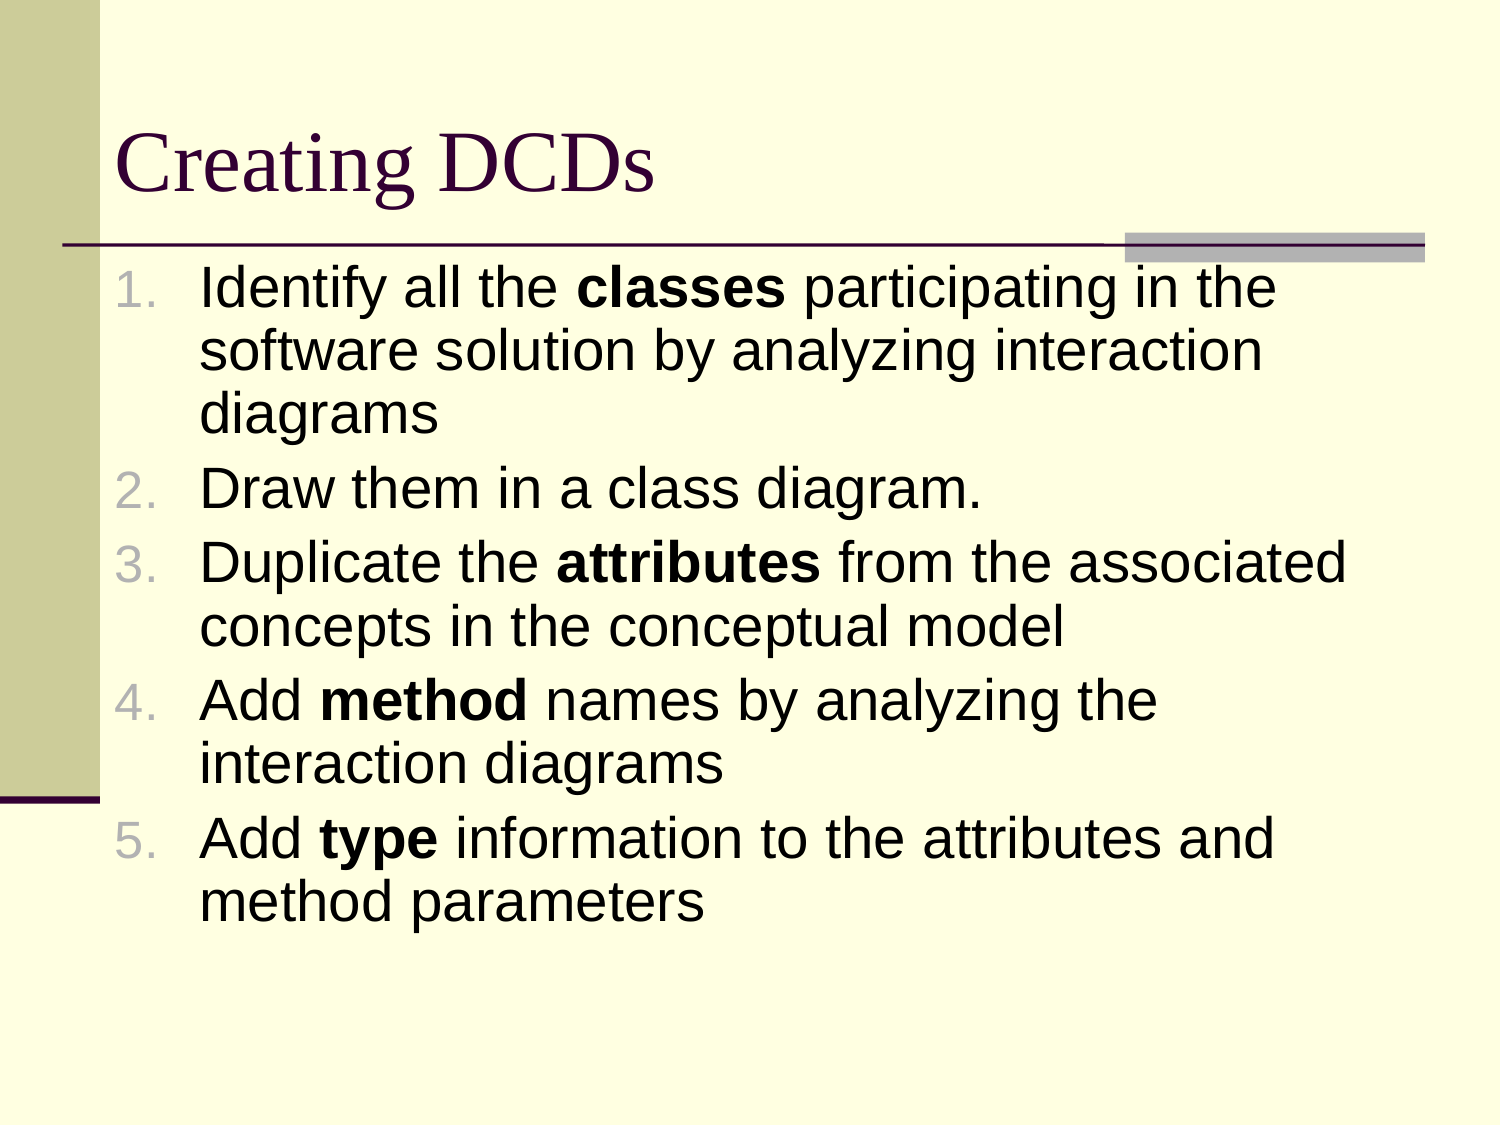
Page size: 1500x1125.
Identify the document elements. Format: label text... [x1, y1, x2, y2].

title Creating DCDs [99, 62, 1376, 249]
list Identify all the classes participating in the software solution by analyzing interaction diagrams Draw them in a class diagram. Duplicate the attributes from the associated concepts in the conceptual model Add method names by analyzing the interaction diagrams Add type information to the attributes and method parameters [99, 249, 1376, 994]
